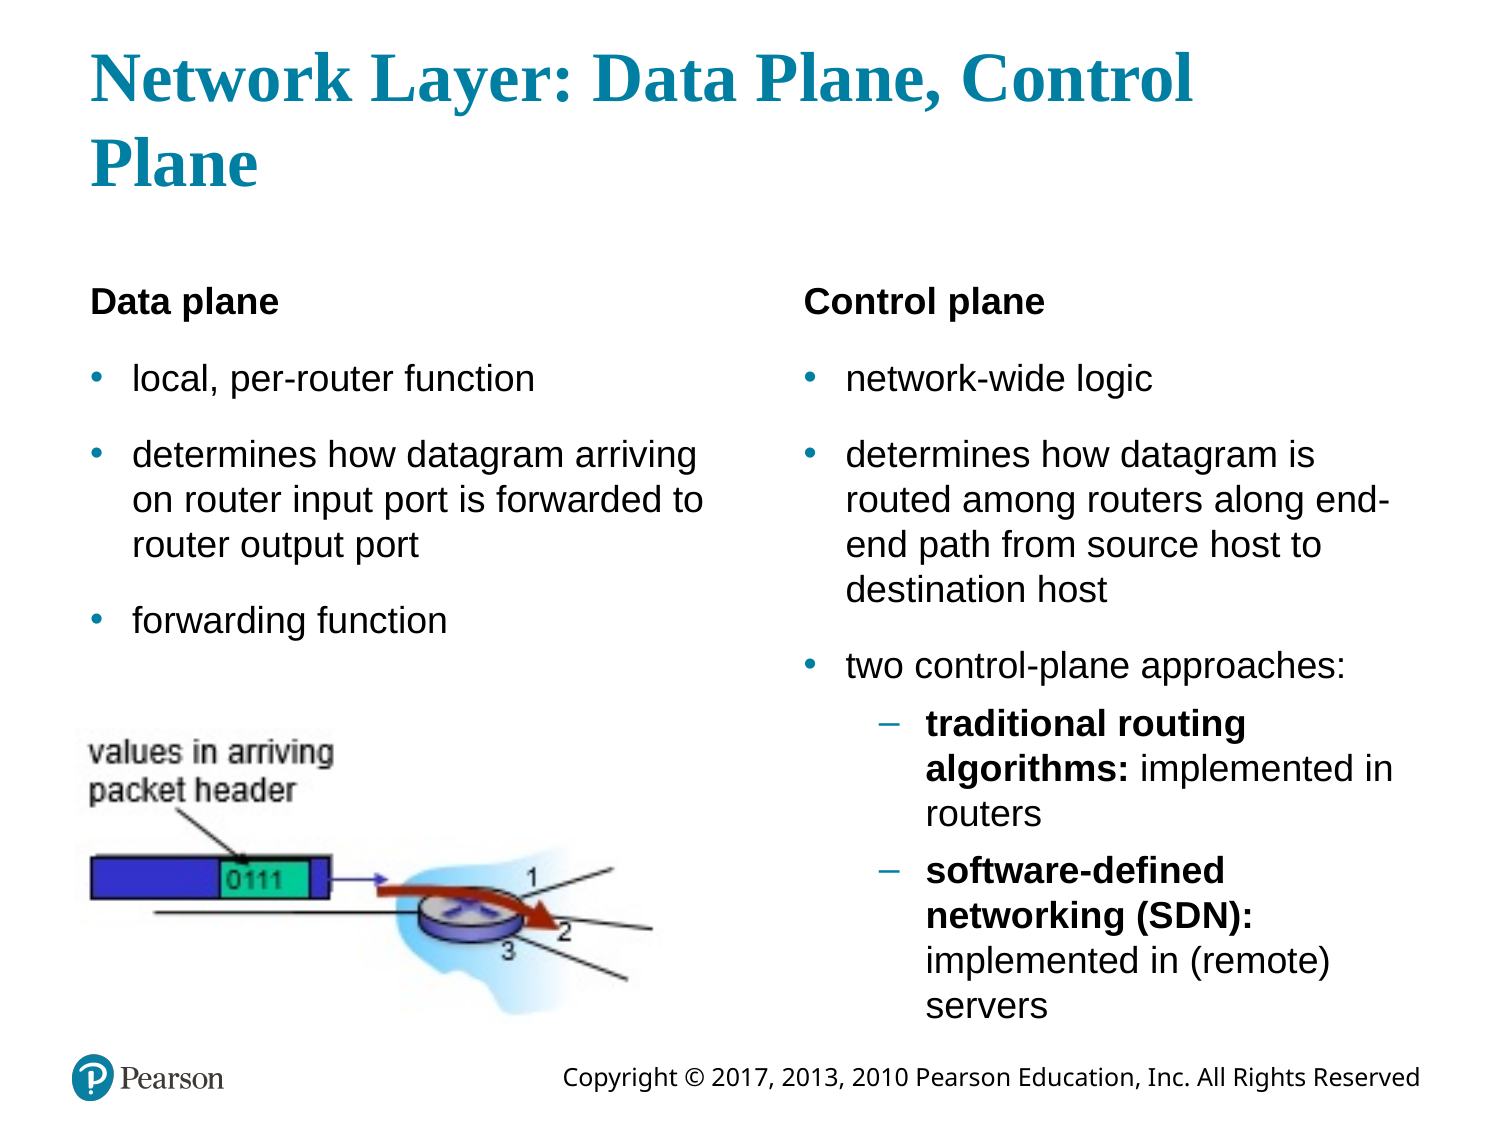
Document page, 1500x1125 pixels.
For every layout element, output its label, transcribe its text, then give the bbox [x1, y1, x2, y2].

picture [98, 1054, 224, 1101]
picture [72, 1087, 83, 1101]
title Network Layer: Data Plane, Control Plane [75, 35, 1329, 216]
list Data plane local, per-router function determines how datagram arriving on router input port is forwarded to router output port forwarding function [75, 262, 724, 649]
picture [80, 1063, 106, 1088]
list Control plane network-wide logic determines how datagram is routed among routers along end-end path from source host to destination host two control-plane approaches: traditional routing algorithms: implemented in routers software-defined networking (S D N): implemented in (remote) servers [788, 262, 1416, 1024]
picture [74, 706, 690, 1024]
picture [72, 1054, 88, 1070]
